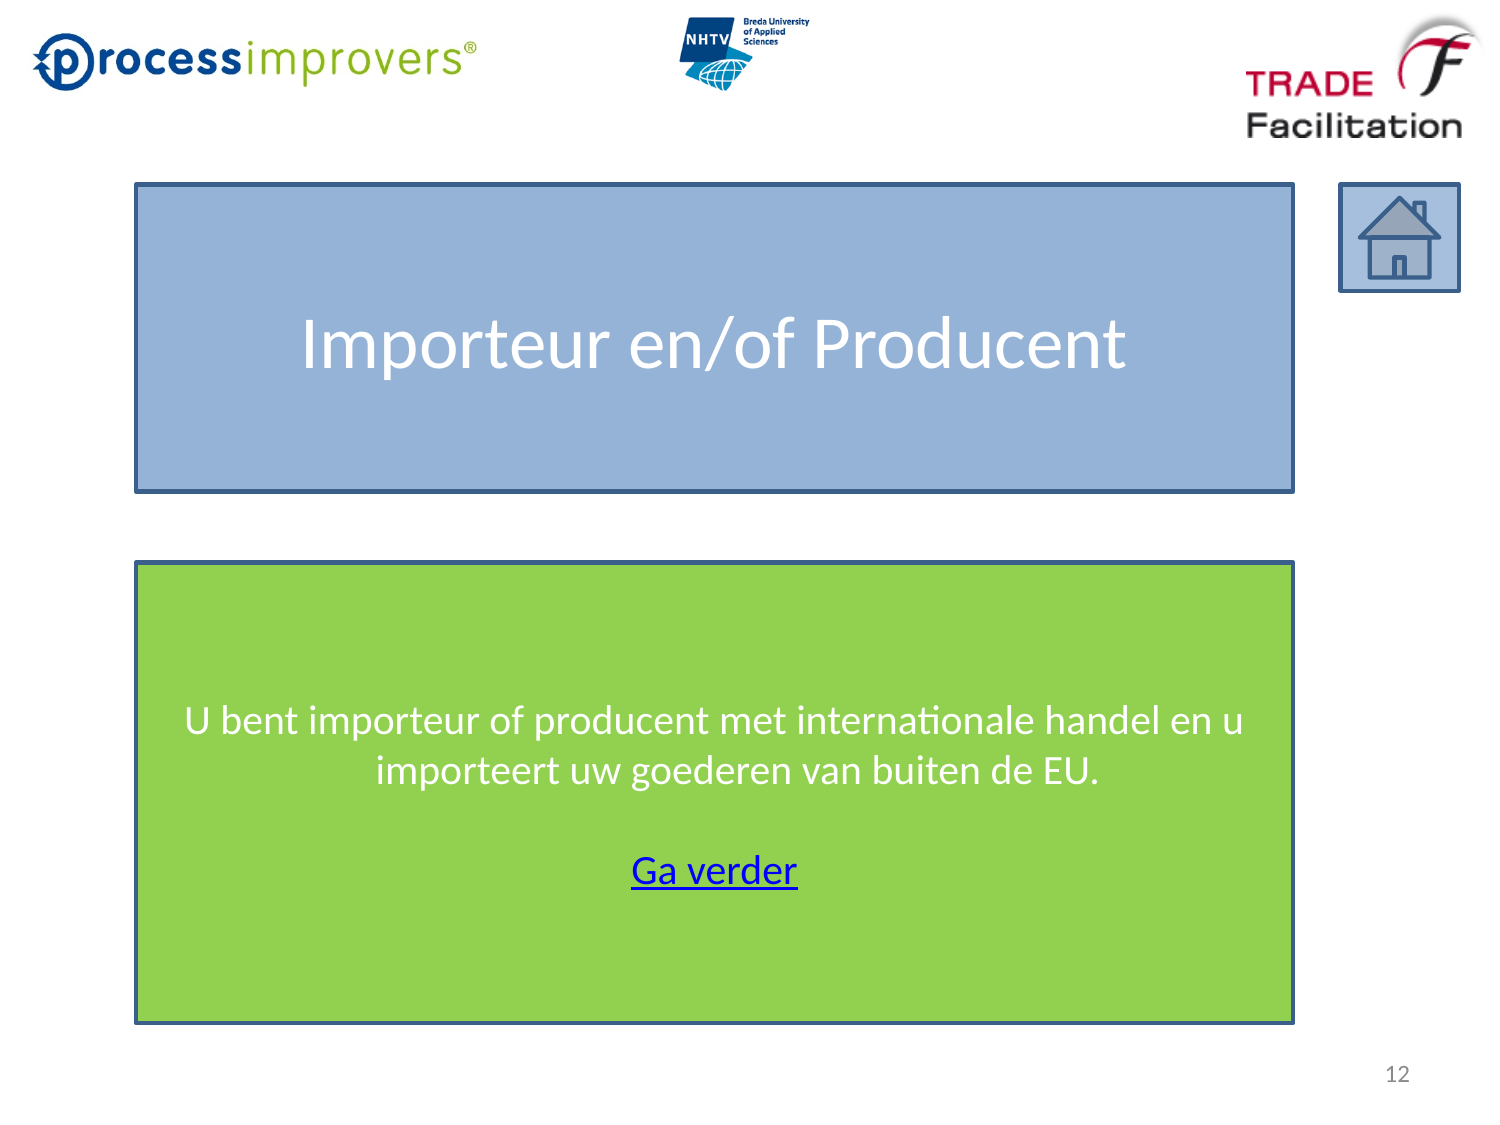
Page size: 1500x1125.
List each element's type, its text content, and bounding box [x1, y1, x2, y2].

picture [29, 30, 479, 93]
picture [667, 4, 816, 103]
slide_number 12 [1074, 1042, 1425, 1103]
picture [1246, 10, 1487, 138]
text_box Importeur en/of Producent [134, 182, 1295, 494]
text_box U bent importeur of producent met internationale handel en u importeert uw goederen van buiten de EU. Ga verder [134, 560, 1295, 1025]
text_box [1338, 182, 1461, 293]
